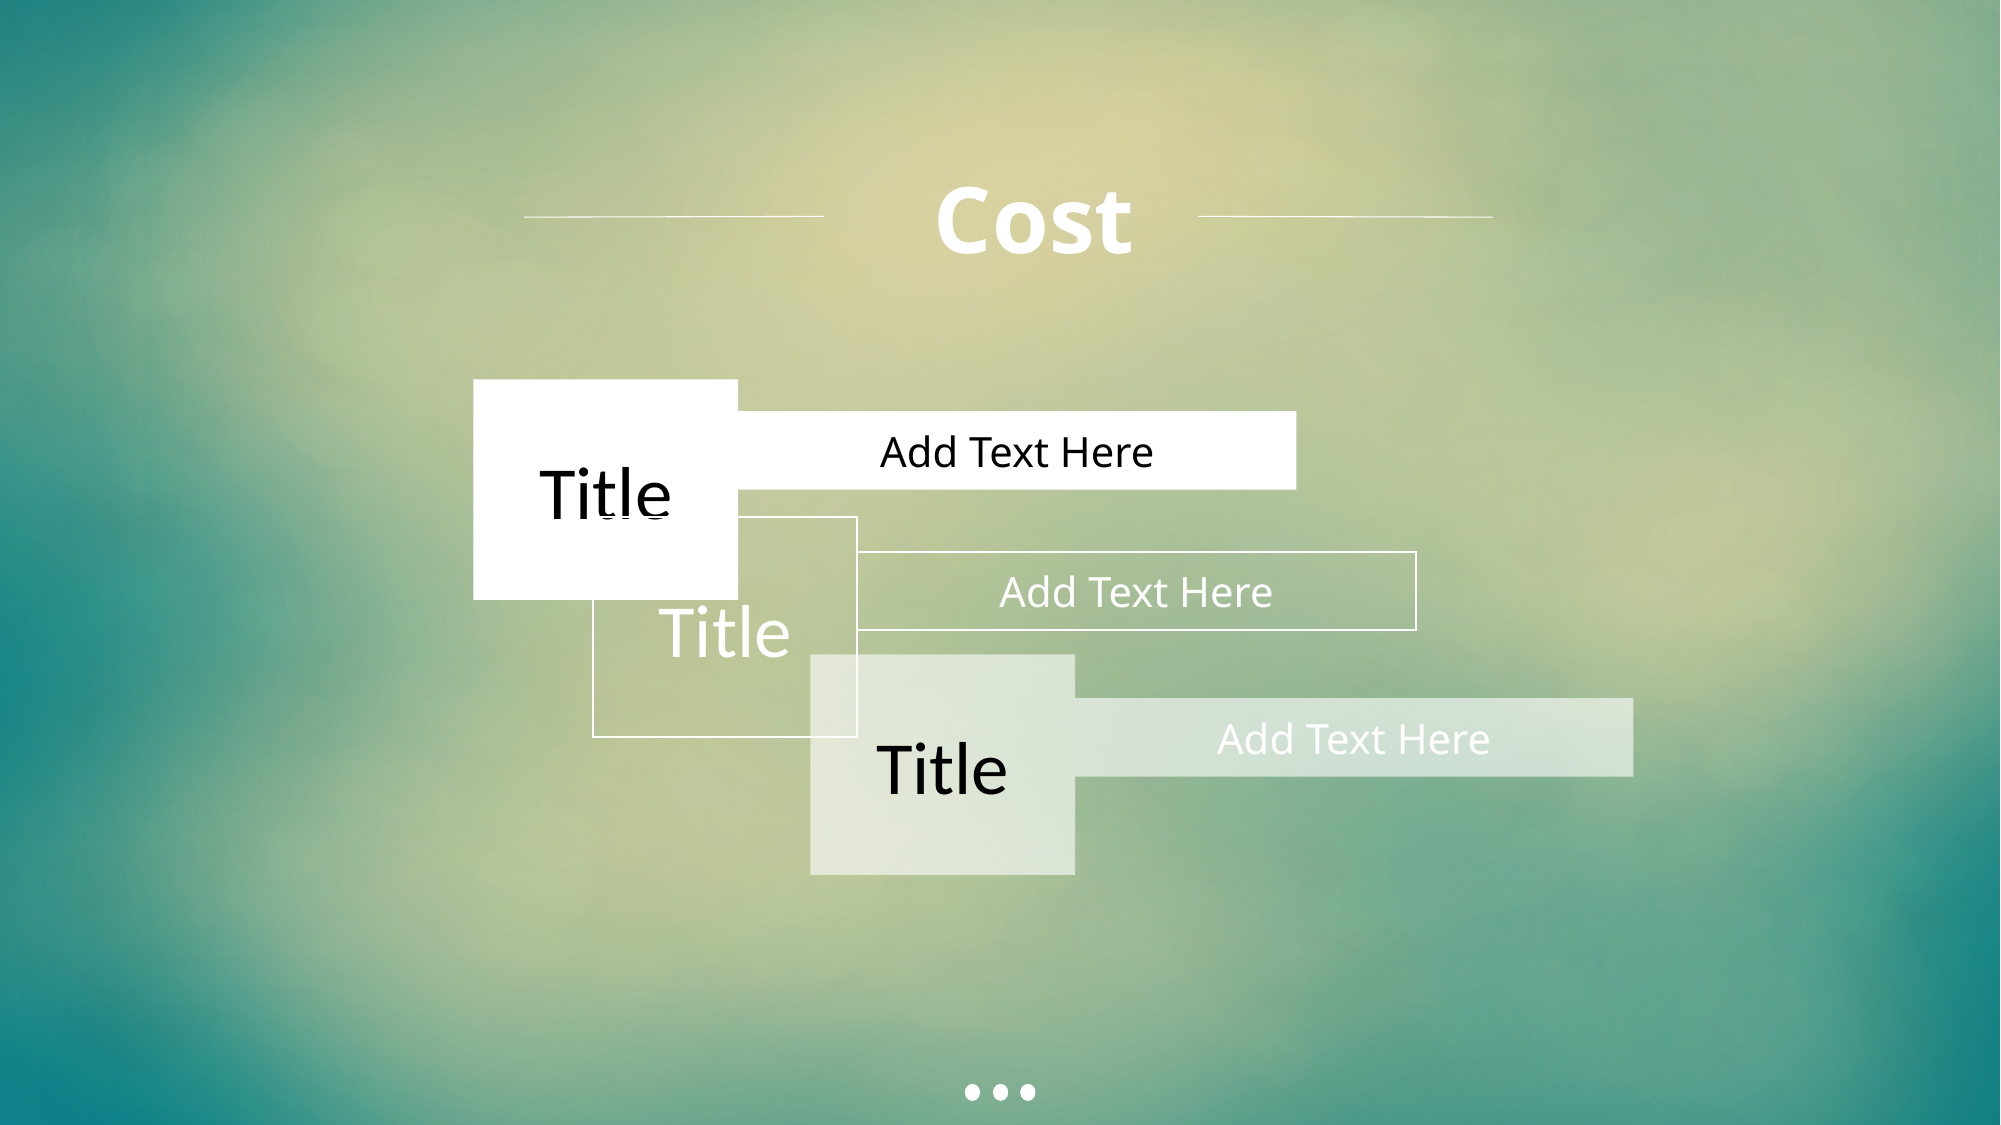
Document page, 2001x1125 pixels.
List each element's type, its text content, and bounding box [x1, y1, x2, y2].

picture [0, 0, 2000, 1125]
text_box Add Text Here [1074, 697, 1634, 778]
text_box Add Text Here [737, 410, 1297, 491]
text_box [963, 1082, 982, 1102]
text_box Add Text Here [856, 551, 1417, 631]
text_box [991, 1082, 1010, 1102]
text_box Title [472, 378, 739, 601]
text_box Cost [824, 154, 1199, 279]
text_box Title [809, 653, 1076, 876]
text_box Title [592, 516, 858, 738]
text_box [1019, 1082, 1037, 1102]
